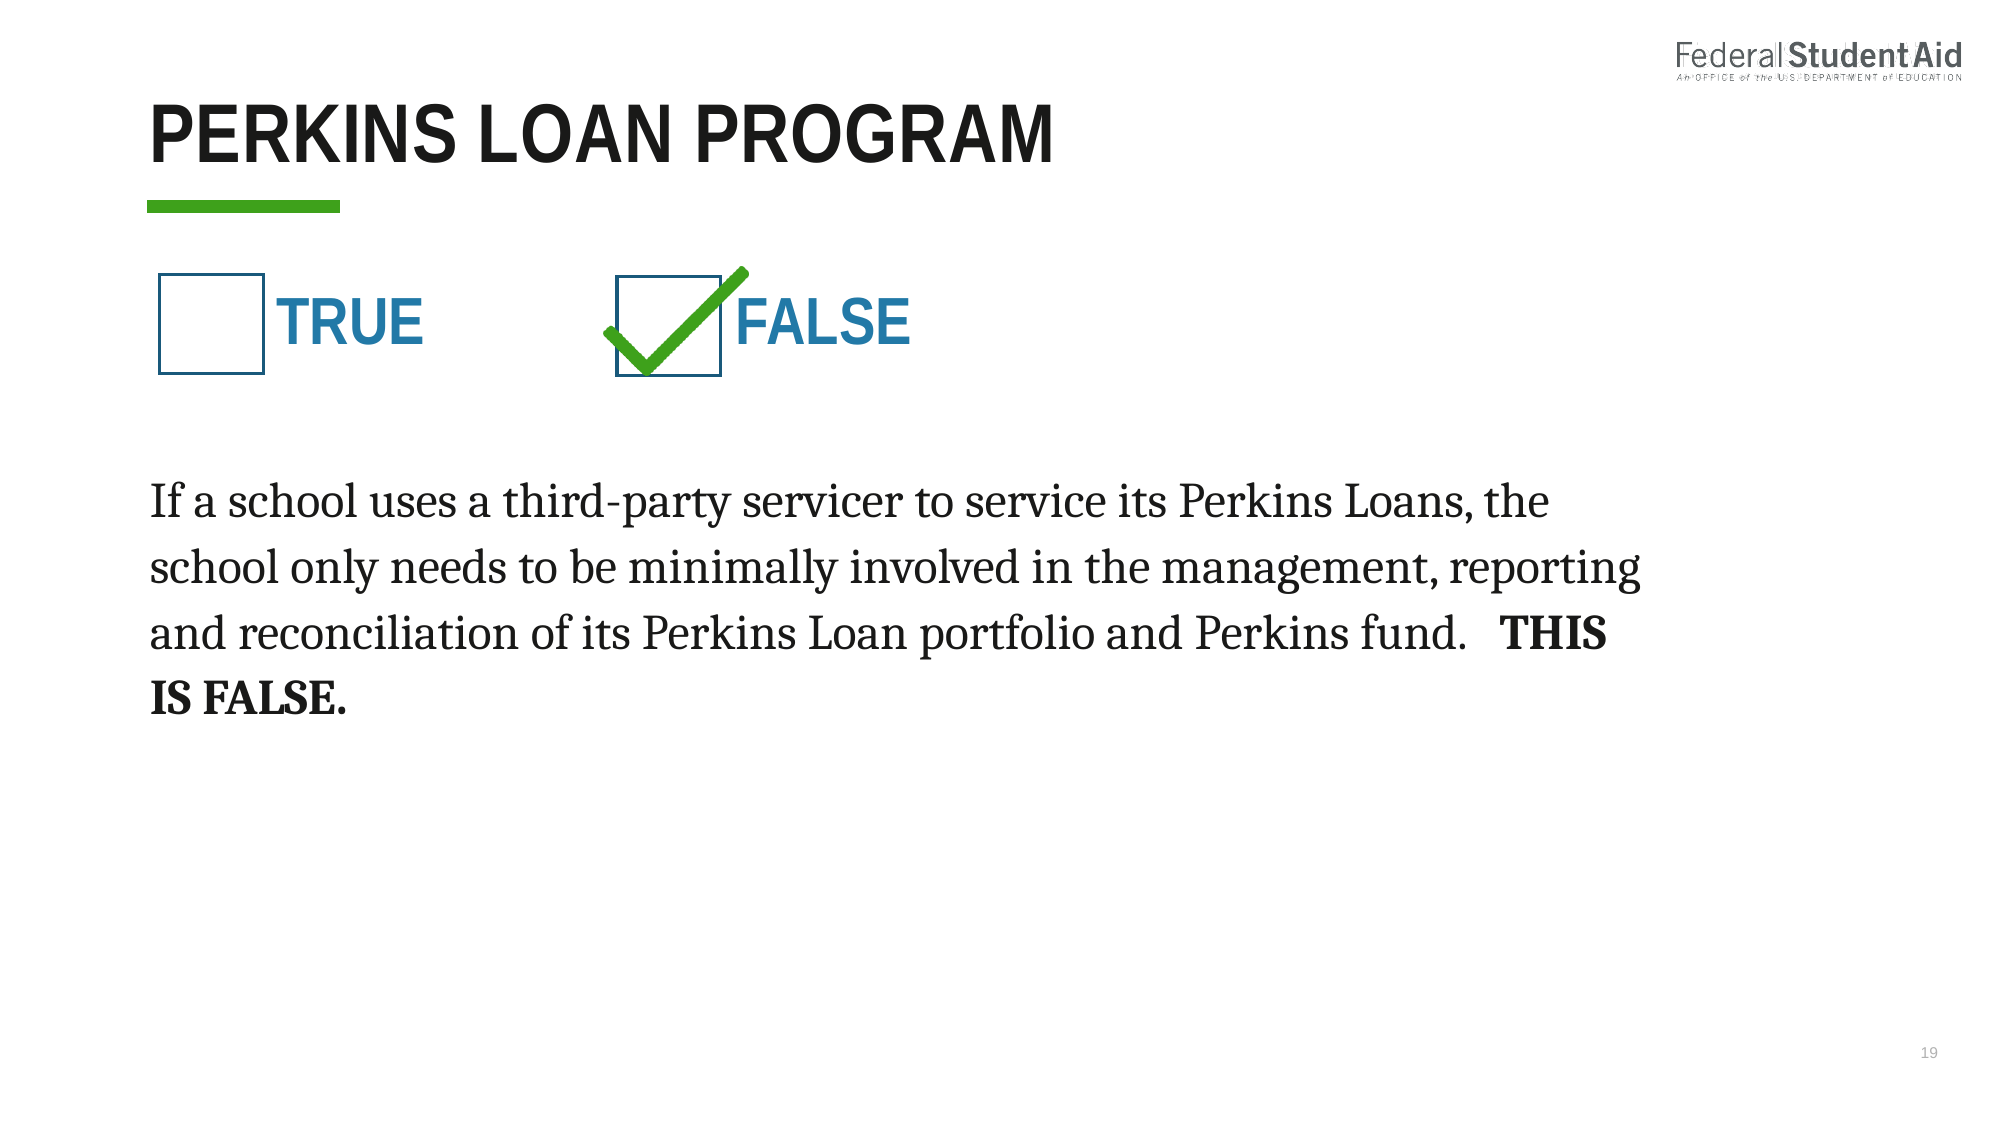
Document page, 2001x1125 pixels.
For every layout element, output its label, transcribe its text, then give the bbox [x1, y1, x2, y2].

list True false [149, 287, 932, 387]
picture [603, 266, 749, 376]
picture [1651, 16, 1986, 106]
title Perkins loan program [149, 57, 1606, 189]
slide_number 19 [1920, 1042, 1986, 1094]
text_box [159, 274, 603, 376]
list If a school uses a third-party servicer to service its Perkins Loans, the school only needs to be minimally involved in the management, reporting and reconciliation of its Perkins Loan portfolio and Perkins fund. THIS IS FALSE. [149, 453, 1657, 991]
